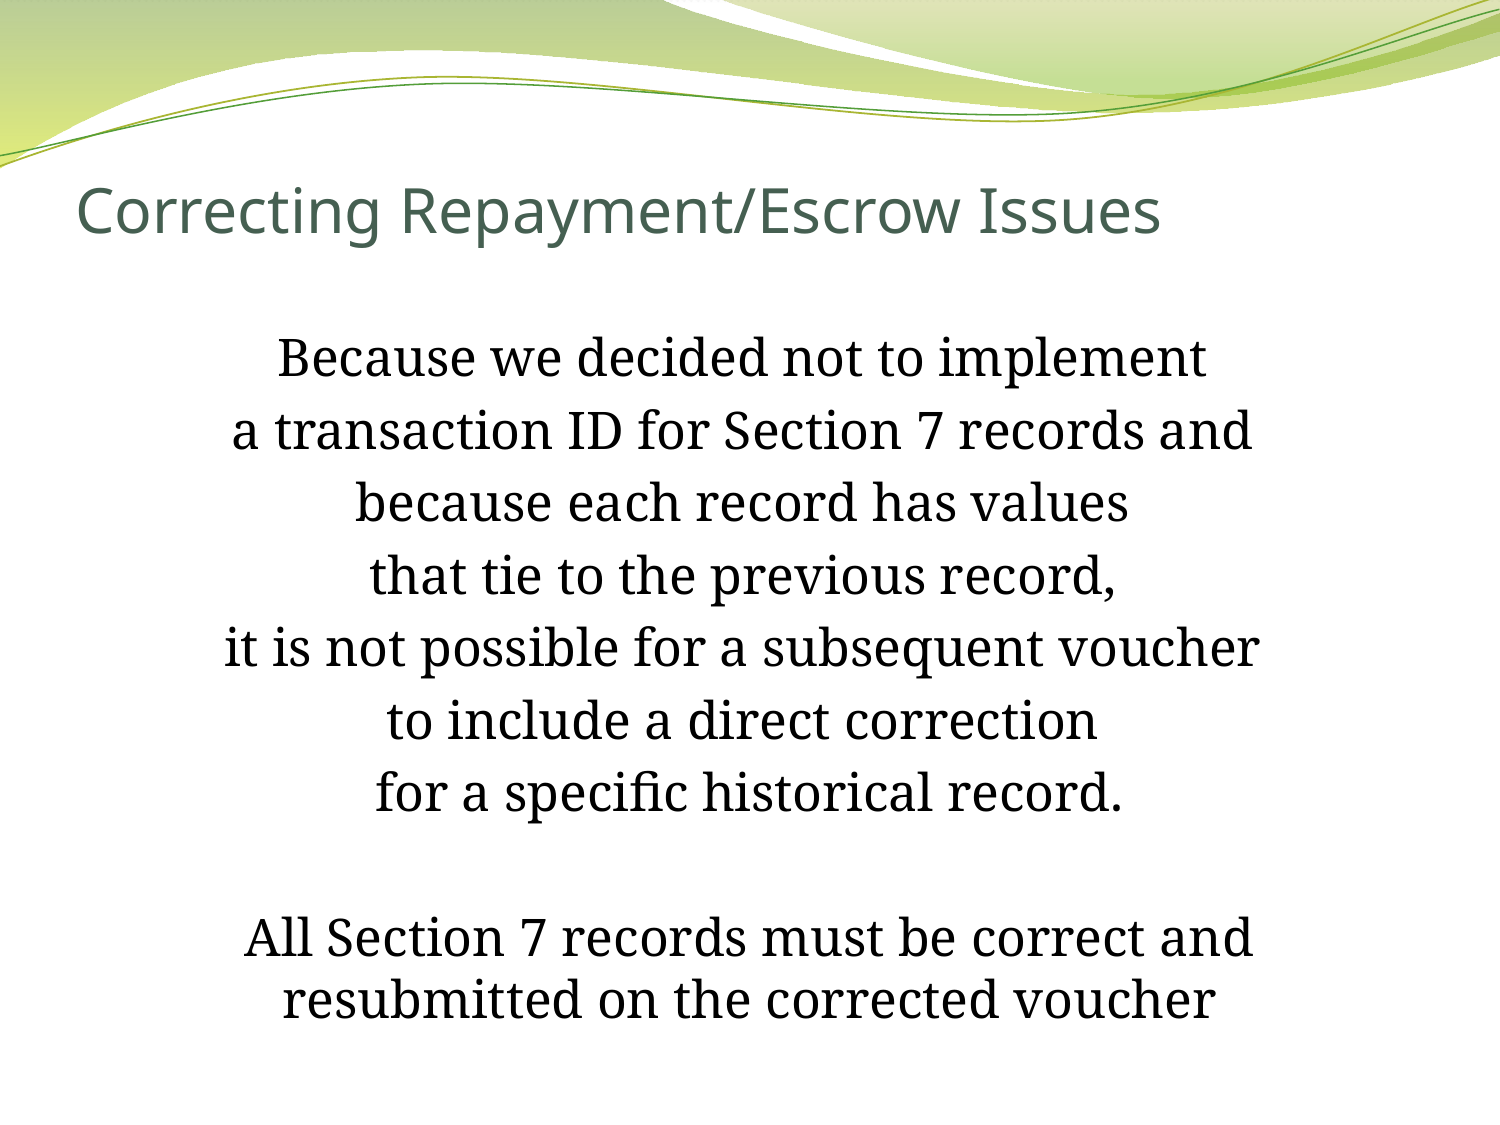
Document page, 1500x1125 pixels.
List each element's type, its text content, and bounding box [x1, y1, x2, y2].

list Because we decided not to implement a transaction ID for Section 7 records and because each record has values that tie to the previous record, it is not possible for a subsequent voucher to include a direct correction for a specific historical record. All Section 7 records must be correct and resubmitted on the corrected voucher [75, 317, 1425, 1038]
title Correcting Repayment/Escrow Issues [75, 115, 1425, 246]
